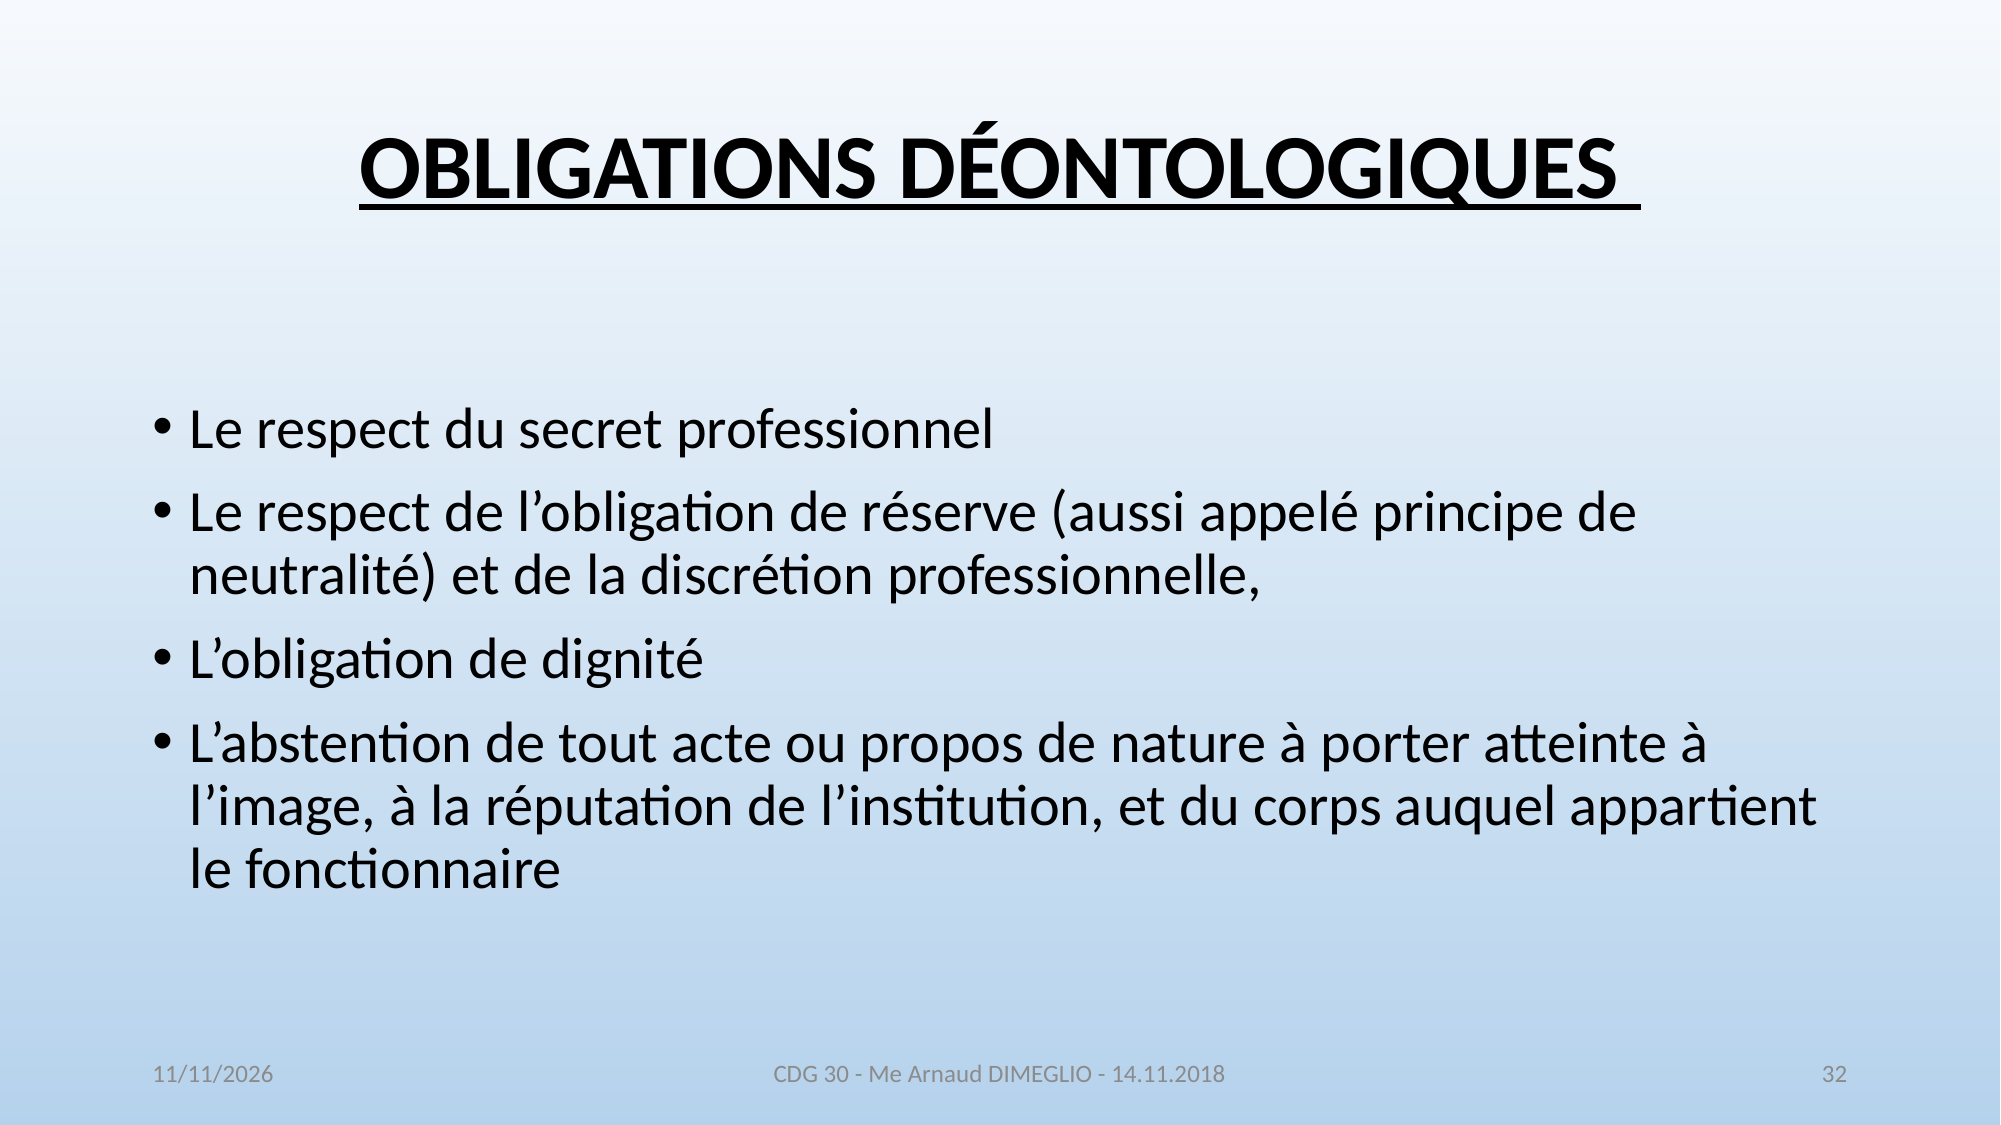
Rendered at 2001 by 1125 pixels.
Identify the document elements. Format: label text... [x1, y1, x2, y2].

slide_number 32 [1412, 1042, 1863, 1103]
footer CDG 30 - Me Arnaud DIMEGLIO - 14.11.2018 [662, 1042, 1338, 1103]
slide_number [137, 1042, 588, 1103]
title OBLIGATIONS DÉONTOLOGIQUES [137, 59, 1863, 278]
list Le respect du secret professionnel Le respect de l’obligation de réserve (aussi appelé principe de neutralité) et de la discrétion professionnelle, L’obligation de dignité L’abstention de tout acte ou propos de nature à porter atteinte à l’image, à la réputation de l’institution, et du corps auquel appartient le fonctionnaire [137, 299, 1863, 1014]
